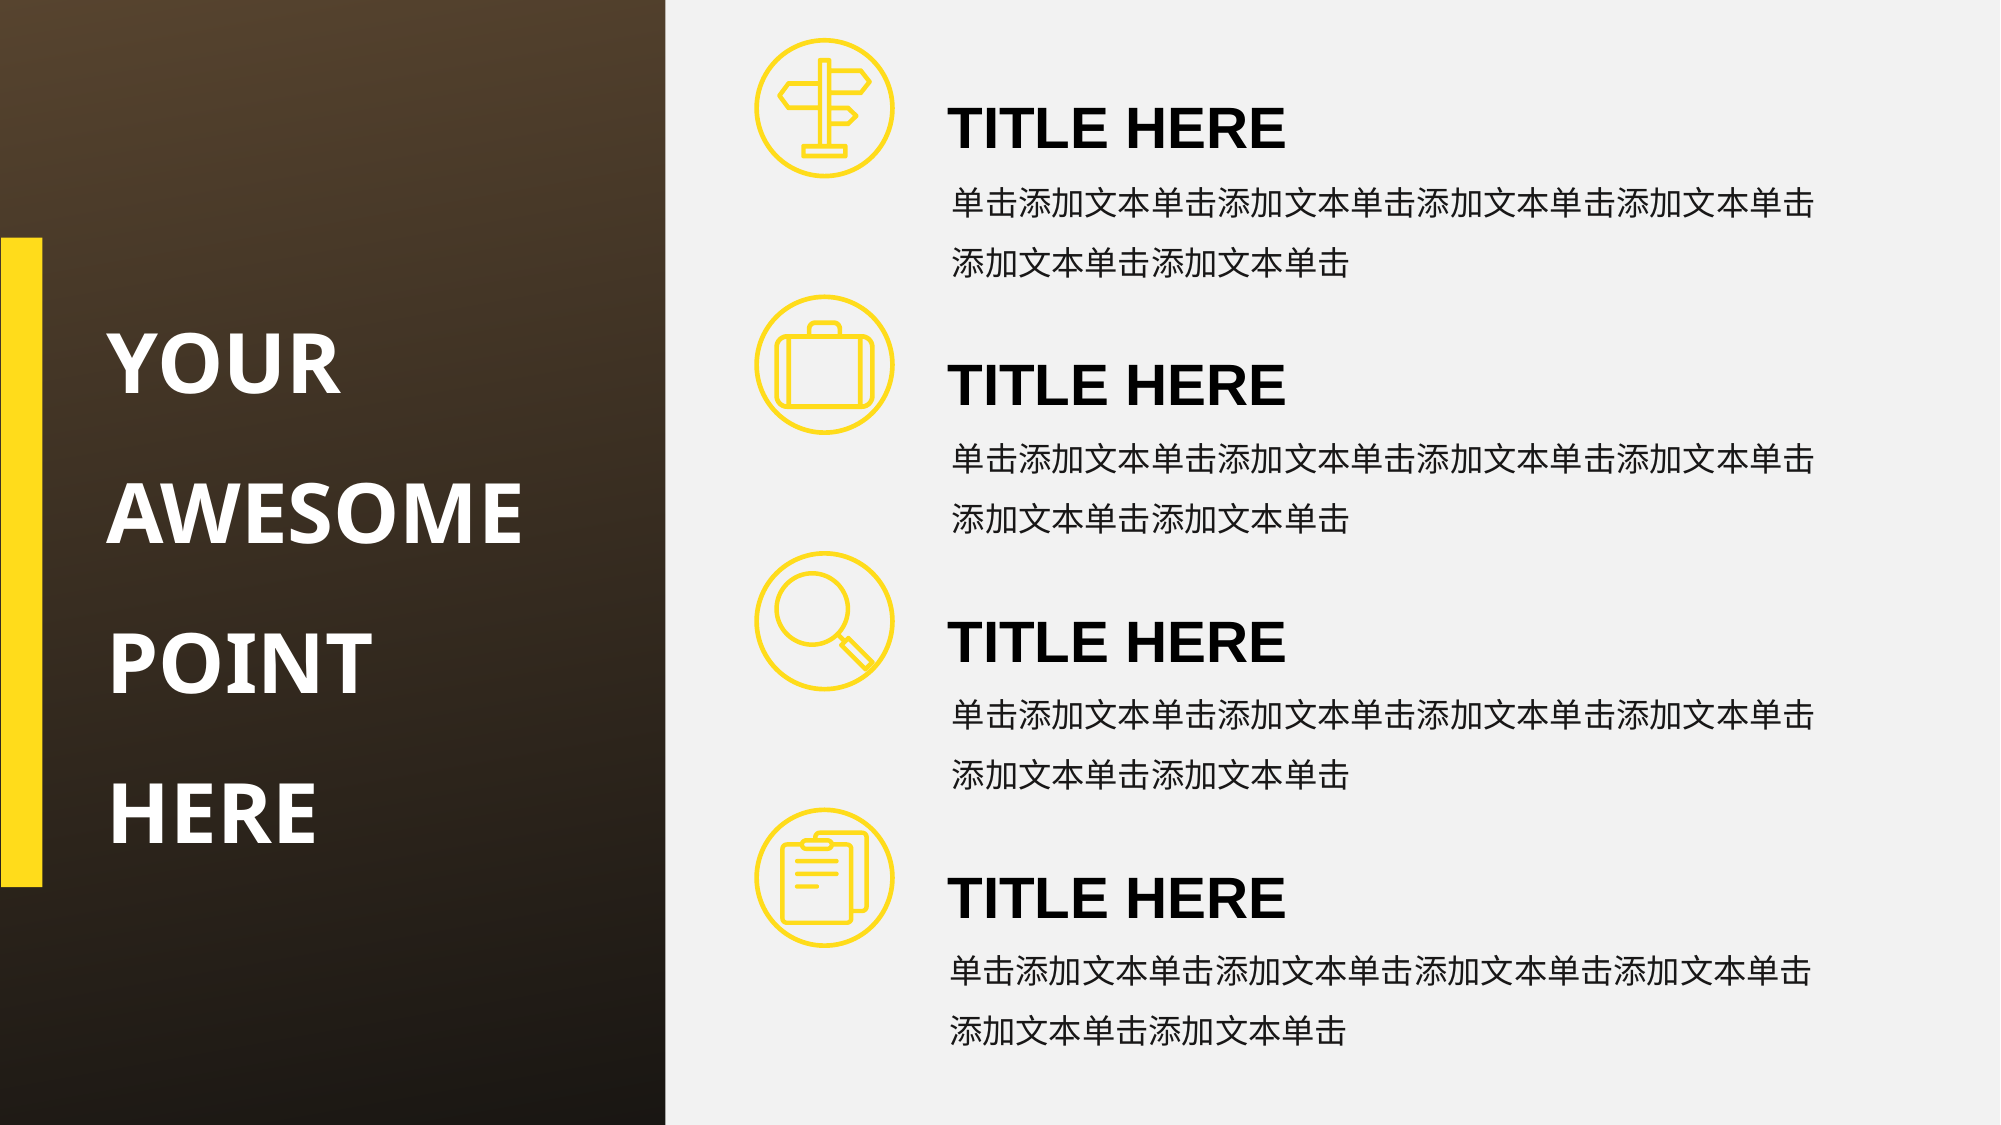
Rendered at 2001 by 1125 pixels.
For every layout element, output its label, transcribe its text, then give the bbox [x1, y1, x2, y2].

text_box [756, 809, 1306, 946]
text_box 单击添加文本单击添加文本单击添加文本单击添加文本单击添加文本单击添加文本单击 [934, 923, 1854, 1058]
text_box [1, 237, 43, 888]
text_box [756, 40, 1306, 177]
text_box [756, 553, 1306, 690]
text_box YOUR AWESOME POINT HERE [92, 252, 540, 868]
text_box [756, 296, 1306, 433]
text_box 单击添加文本单击添加文本单击添加文本单击添加文本单击添加文本单击添加文本单击 [937, 667, 1857, 802]
text_box 单击添加文本单击添加文本单击添加文本单击添加文本单击添加文本单击添加文本单击 [937, 410, 1857, 546]
text_box 单击添加文本单击添加文本单击添加文本单击添加文本单击添加文本单击添加文本单击 [937, 154, 1857, 289]
text_box [664, 0, 2000, 1125]
